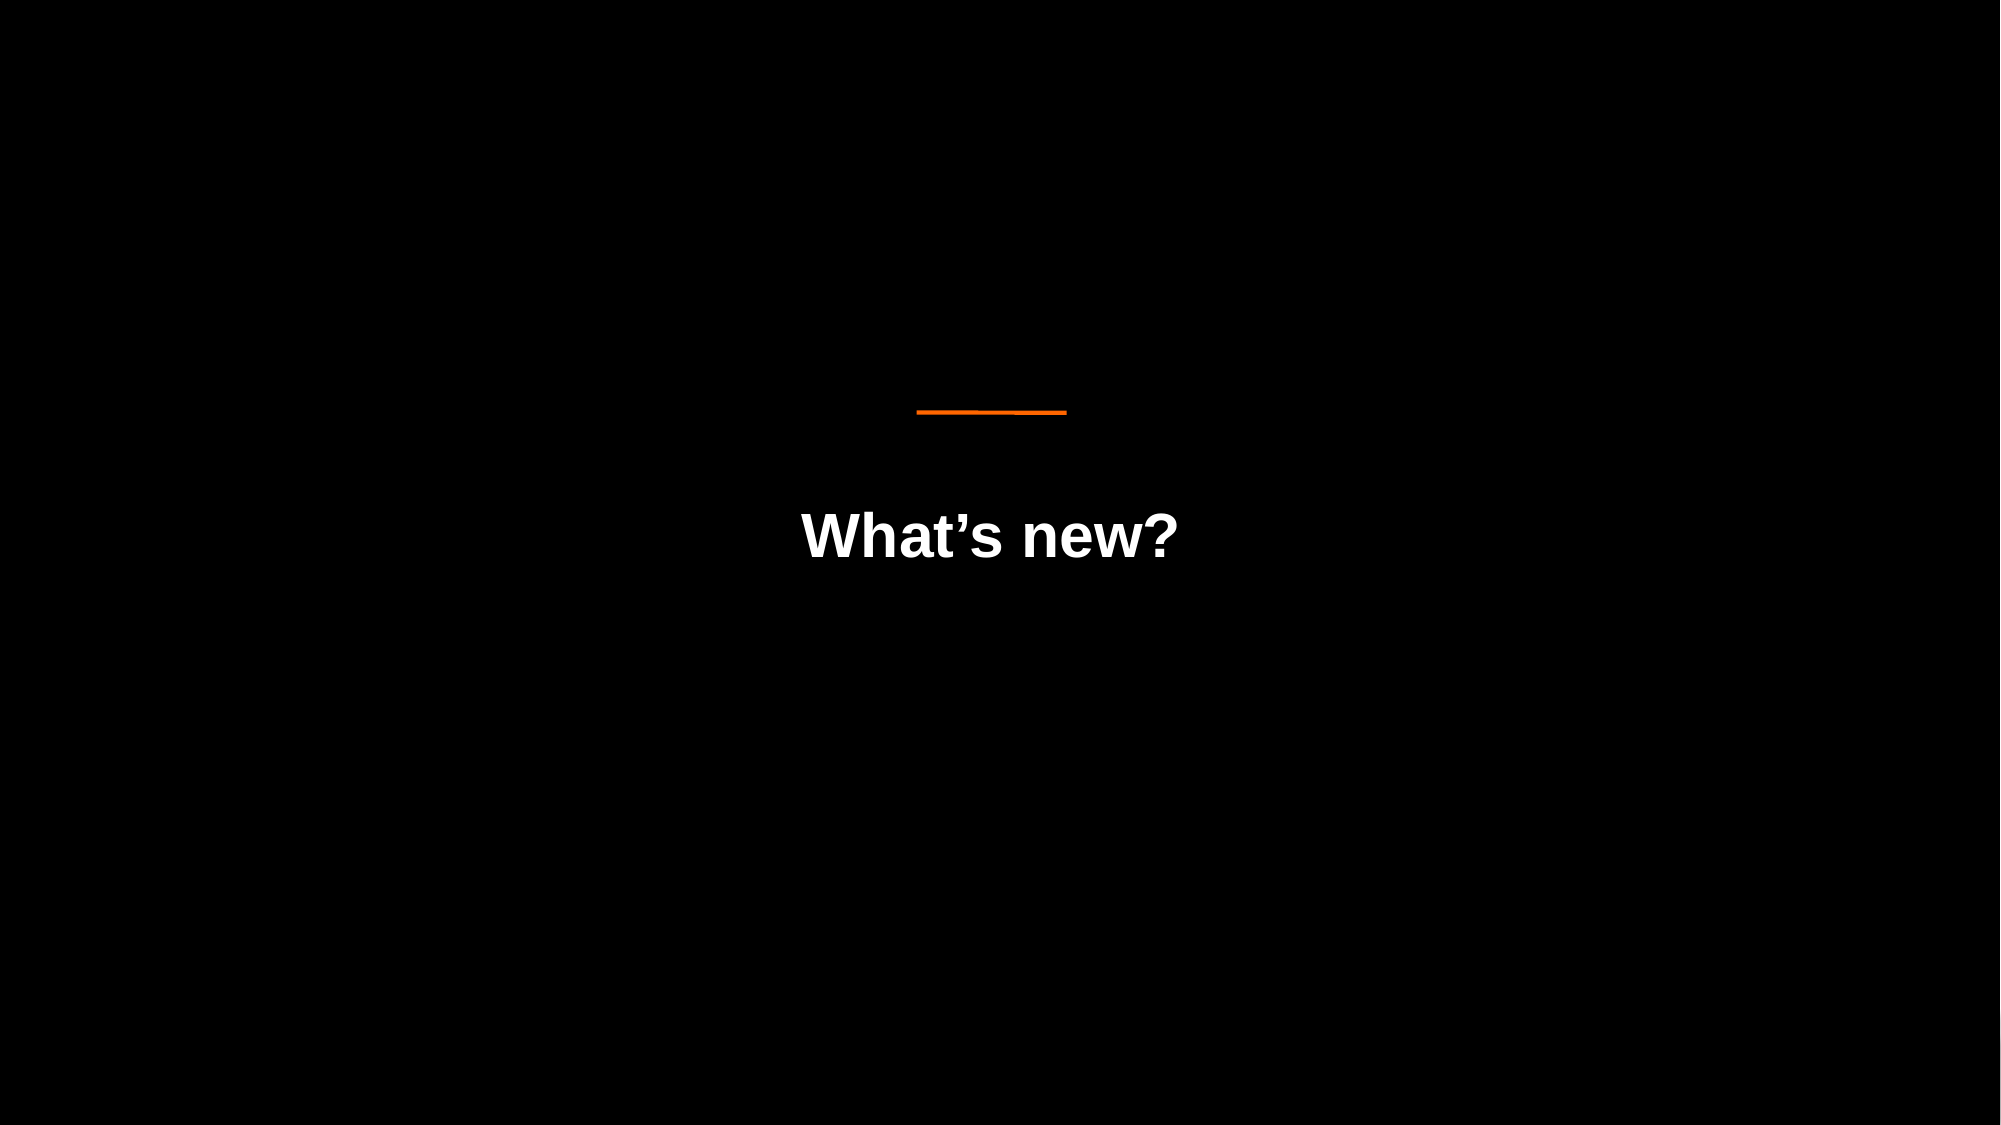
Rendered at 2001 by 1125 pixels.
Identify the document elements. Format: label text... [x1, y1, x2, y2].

title What’s new? [249, 487, 1734, 625]
